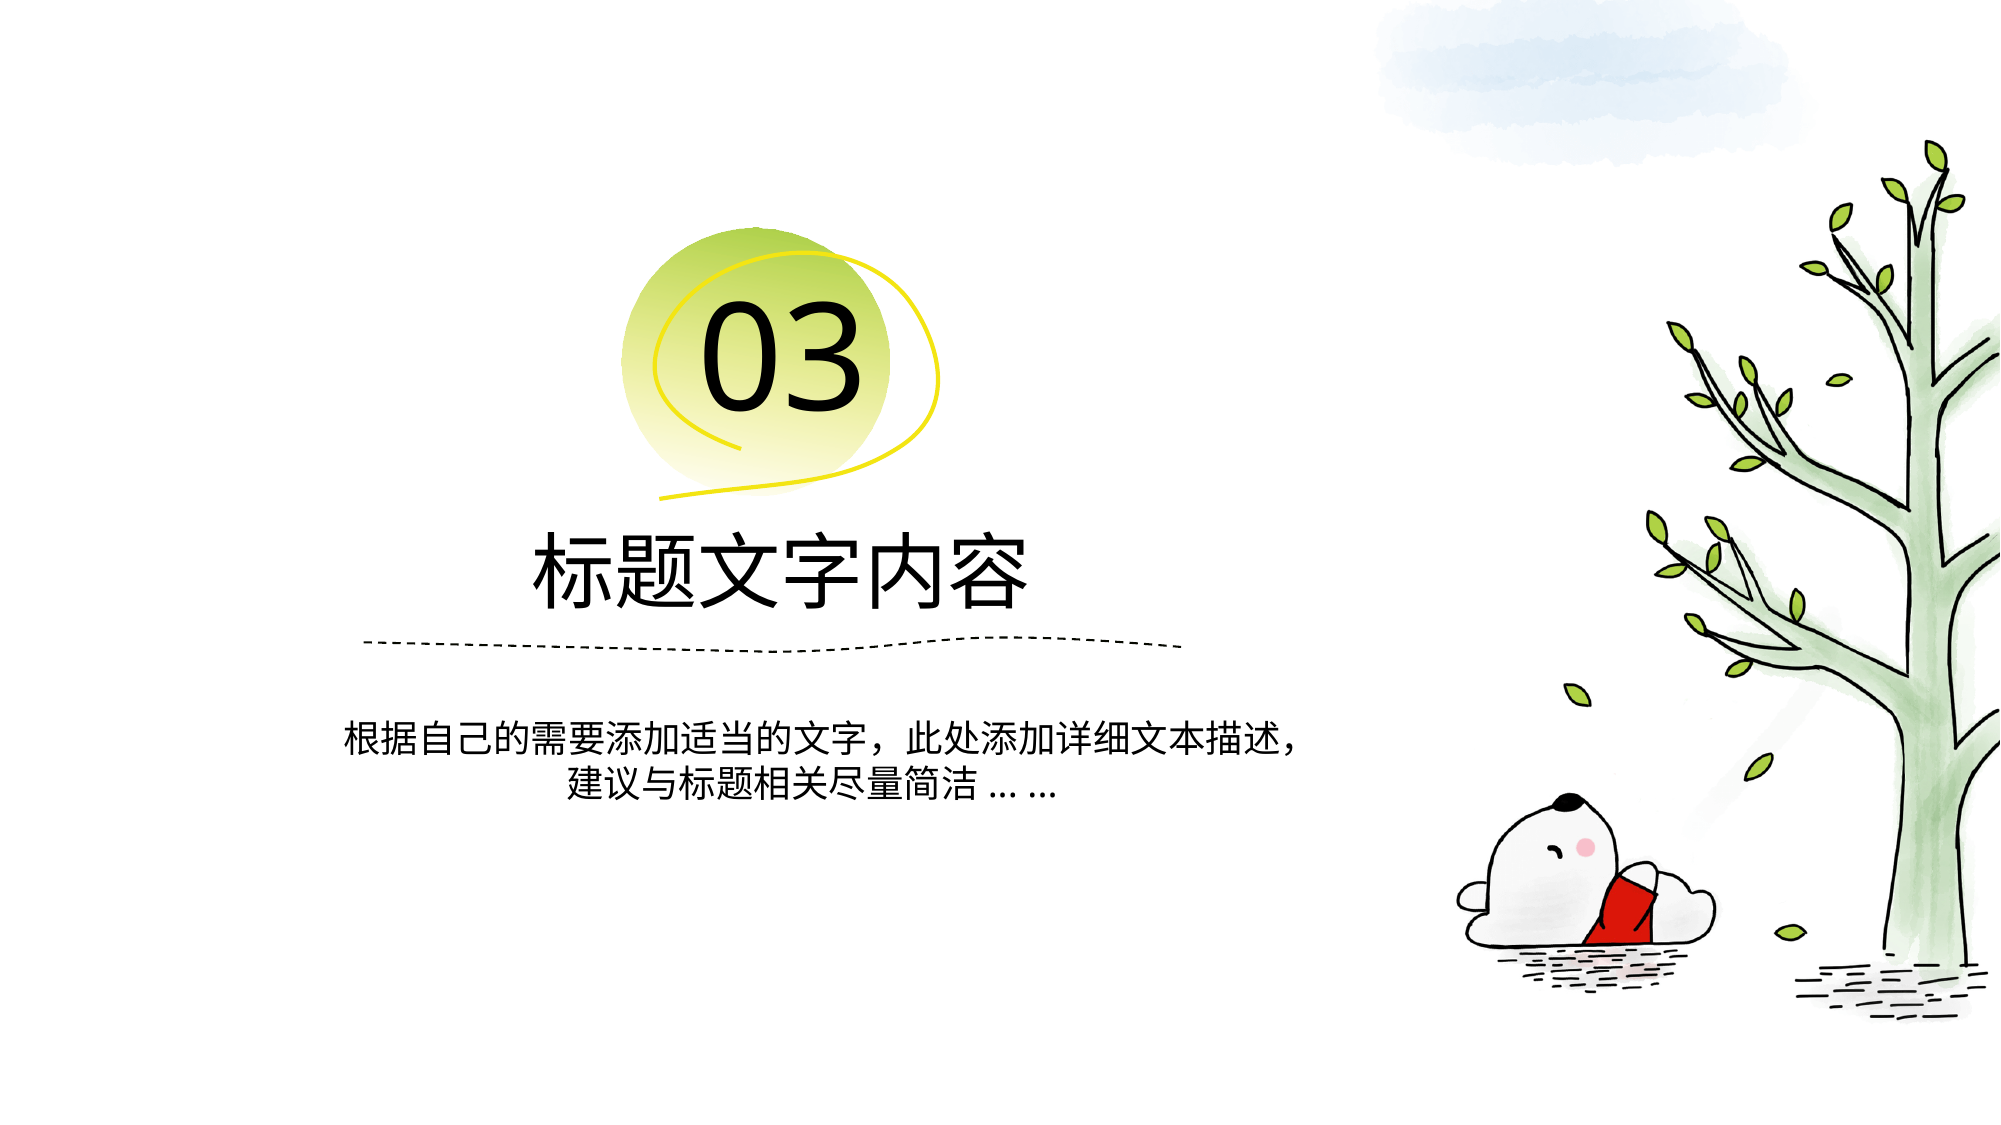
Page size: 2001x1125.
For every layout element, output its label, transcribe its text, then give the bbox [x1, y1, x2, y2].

text_box [363, 636, 1183, 653]
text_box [621, 227, 939, 499]
text_box 标题文字内容 [516, 512, 1099, 627]
picture [1367, 0, 2000, 1125]
text_box 根据自己的需要添加适当的文字，此处添加详细文本描述，建议与标题相关尽量简洁... ... [311, 707, 1312, 812]
